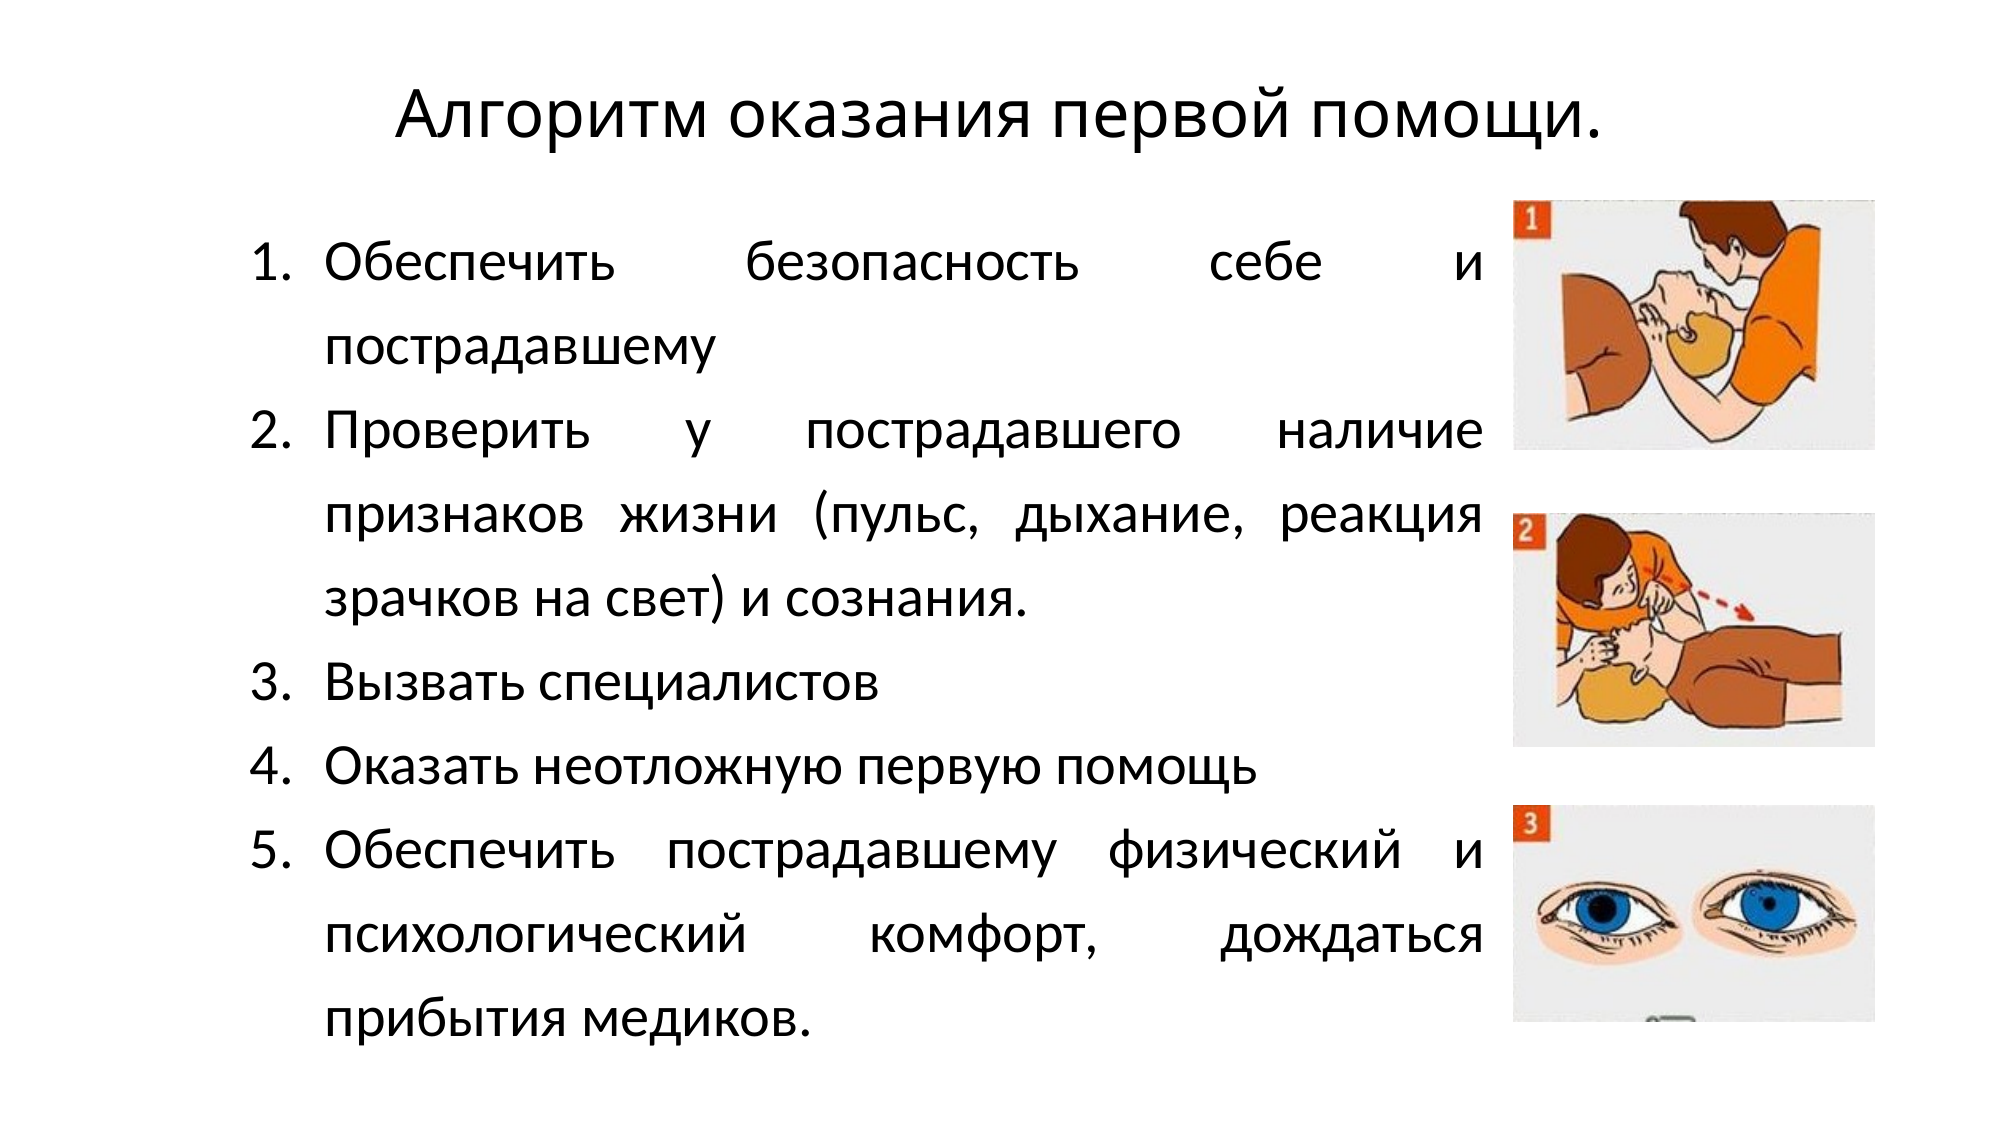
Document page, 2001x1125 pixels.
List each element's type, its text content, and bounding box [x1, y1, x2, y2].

picture [1513, 805, 1875, 1022]
text_box Обеспечить безопасность себе и пострадавшему Проверить у пострадавшего наличие признаков жизни (пульс, дыхание, реакция зрачков на свет) и сознания. Вызвать специалистов Оказать неотложную первую помощь Обеспечить пострадавшему физический и психологический комфорт, дождаться прибытия медиков. [234, 200, 1500, 1056]
title Алгоритм оказания первой помощи. [137, 59, 1863, 172]
picture [1513, 513, 1875, 747]
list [1513, 200, 1875, 450]
